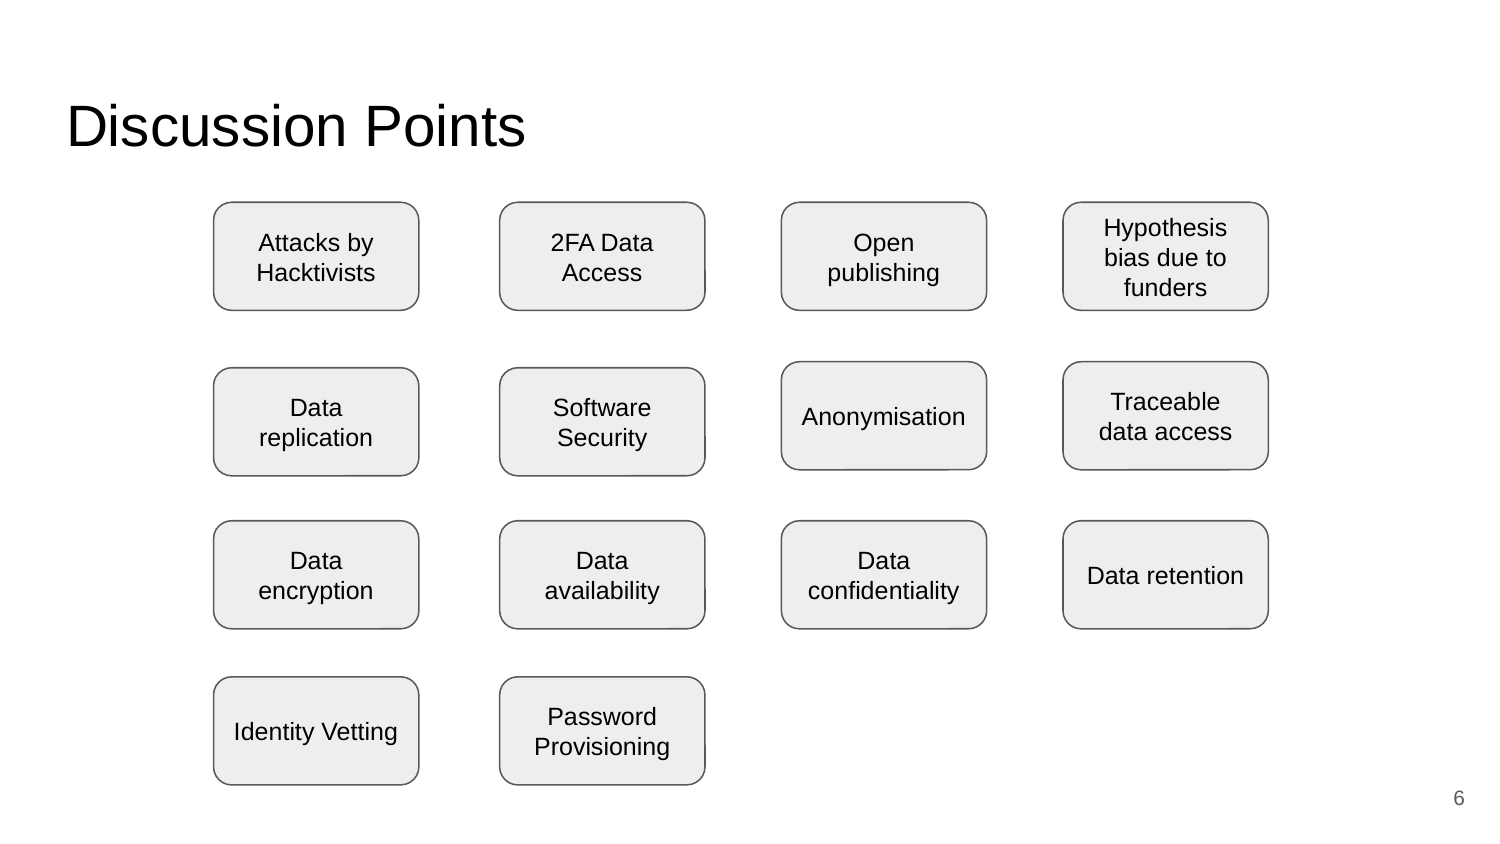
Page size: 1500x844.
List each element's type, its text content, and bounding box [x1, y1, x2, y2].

text_box Data retention [1062, 520, 1269, 629]
text_box Data replication [213, 367, 419, 476]
text_box Identity Vetting [213, 676, 419, 785]
text_box 2FA Data Access [499, 202, 706, 311]
title Discussion Points [51, 72, 1449, 167]
slide_number ‹#› [1389, 764, 1480, 830]
text_box Hypothesis bias due to funders [1062, 202, 1269, 311]
text_box Software Security [499, 367, 706, 476]
text_box Anonymisation [781, 361, 987, 470]
text_box Password Provisioning [499, 676, 706, 785]
text_box Data confidentiality [781, 520, 987, 629]
text_box Open publishing [781, 202, 987, 311]
text_box Data availability [499, 520, 706, 629]
text_box Attacks by Hacktivists [213, 202, 419, 311]
text_box Data encryption [213, 520, 419, 629]
text_box Traceable data access [1062, 361, 1269, 470]
